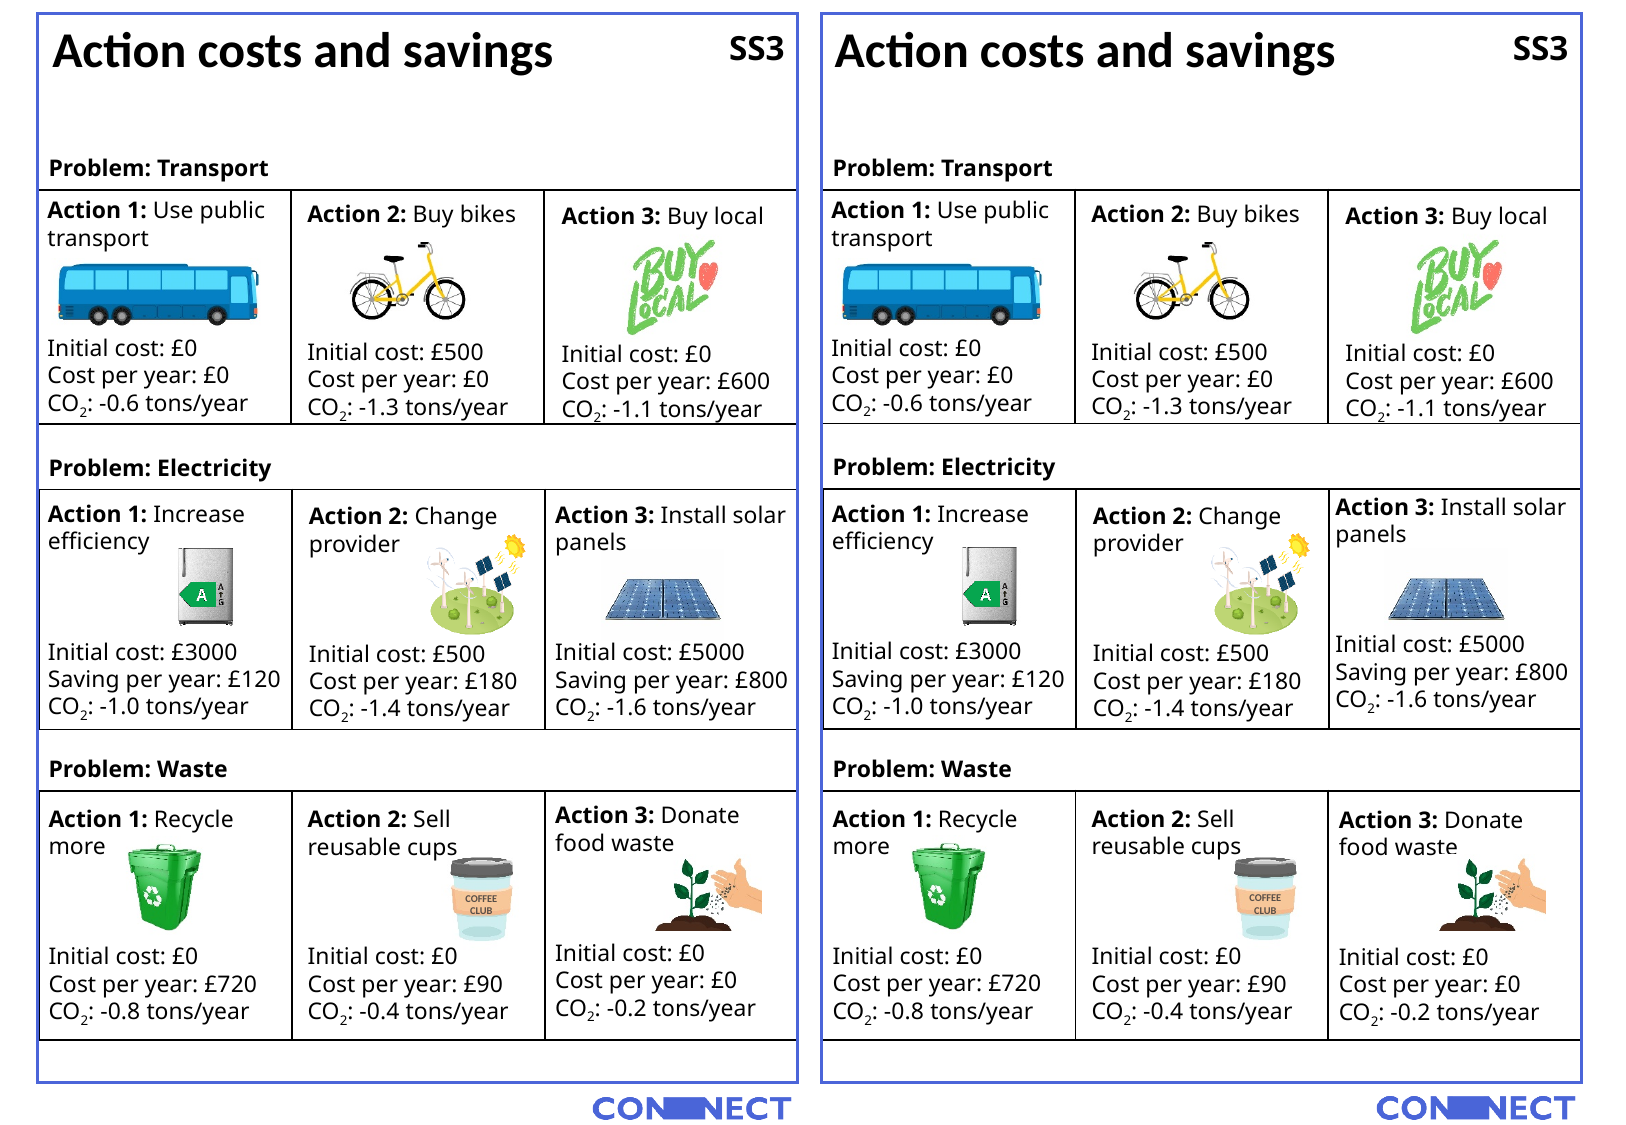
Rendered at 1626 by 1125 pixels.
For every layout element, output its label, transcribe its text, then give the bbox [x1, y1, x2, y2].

text_box [820, 488, 1320, 493]
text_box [1183, 840, 1348, 958]
text_box Action 3: Buy local Initial cost: £0 Cost per year: £600 CO2: -1.1 tons/year [1330, 194, 1609, 433]
text_box SS3 [1498, 19, 1625, 75]
text_box Problem: Waste [817, 746, 1489, 790]
text_box Action 1: Recycle more Initial cost: £0 Cost per year: £720 CO2: -0.8 tons/year [33, 796, 312, 1036]
text_box Problem: Electricity [33, 445, 705, 489]
picture [1384, 548, 1508, 641]
text_box Problem: Electricity [817, 445, 1489, 488]
text_box [820, 427, 1583, 484]
picture [344, 234, 480, 326]
text_box [36, 13, 799, 194]
text_box Action 1: Increase efficiency Initial cost: £3000 Saving per year: £120 CO2: -1.0 tons/year [816, 491, 1096, 731]
text_box Problem: Waste [33, 747, 705, 790]
text_box Action 3: Buy local Initial cost: £0 Cost per year: £600 CO2: -1.1 tons/year [546, 194, 820, 433]
picture [413, 528, 529, 643]
text_box Action 2: Sell reusable cups Initial cost: £0 Cost per year: £90 CO2: -0.4 tons/year [292, 797, 553, 1036]
picture [580, 1092, 798, 1121]
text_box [165, 548, 273, 630]
picture [1395, 223, 1515, 343]
text_box [36, 731, 799, 1084]
text_box Action 2: Buy bikes Initial cost: £500 Cost per year: £0 CO2: -1.3 tons/year [292, 192, 571, 431]
text_box Action 3: Install solar panels Initial cost: £5000 Saving per year: £800 CO2: -1.6 tons/year [1320, 484, 1592, 724]
picture [600, 549, 724, 641]
text_box Action costs and savings [819, 10, 1471, 85]
picture [1197, 527, 1313, 643]
text_box Action 1: Recycle more Initial cost: £0 Cost per year: £720 CO2: -0.8 tons/year [817, 796, 1076, 1036]
text_box Action 3: Donate food waste Initial cost: £0 Cost per year: £0 CO2: -0.2 tons/year [540, 793, 794, 1032]
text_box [399, 840, 564, 958]
text_box Action 1: Use public transport Initial cost: £0 Cost per year: £0 CO2: -0.6 tons/year [32, 188, 311, 428]
picture [40, 258, 267, 328]
picture [652, 854, 762, 931]
text_box [36, 428, 799, 494]
picture [1128, 234, 1264, 326]
text_box Action costs and savings [37, 9, 689, 85]
text_box [820, 12, 1583, 194]
picture [115, 836, 216, 937]
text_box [949, 547, 1056, 630]
picture [899, 835, 1000, 936]
text_box Action 2: Change provider Initial cost: £500 Cost per year: £180 CO2: -1.4 tons/year [1077, 493, 1357, 733]
text_box Action 2: Sell reusable cups Initial cost: £0 Cost per year: £90 CO2: -0.4 tons/year [1076, 796, 1336, 1036]
text_box [820, 724, 1583, 1084]
text_box Action 3: Install solar panels Initial cost: £5000 Saving per year: £800 CO2: -1.6 tons/year [540, 492, 812, 732]
picture [611, 223, 731, 343]
picture [1436, 854, 1546, 931]
picture [824, 258, 1050, 328]
text_box Action 2: Change provider Initial cost: £500 Cost per year: £180 CO2: -1.4 tons/year [294, 494, 573, 733]
text_box Action 3: Donate food waste Initial cost: £0 Cost per year: £0 CO2: -0.2 tons/year [1323, 797, 1578, 1037]
text_box SS3 [714, 20, 819, 75]
text_box Action 1: Use public transport Initial cost: £0 Cost per year: £0 CO2: -0.6 tons/year [816, 188, 1095, 427]
text_box Action 1: Increase efficiency Initial cost: £3000 Saving per year: £120 CO2: -1.0 tons/year [32, 492, 312, 731]
text_box Action 2: Buy bikes Initial cost: £500 Cost per year: £0 CO2: -1.3 tons/year [1076, 192, 1355, 431]
picture [1364, 1091, 1582, 1121]
